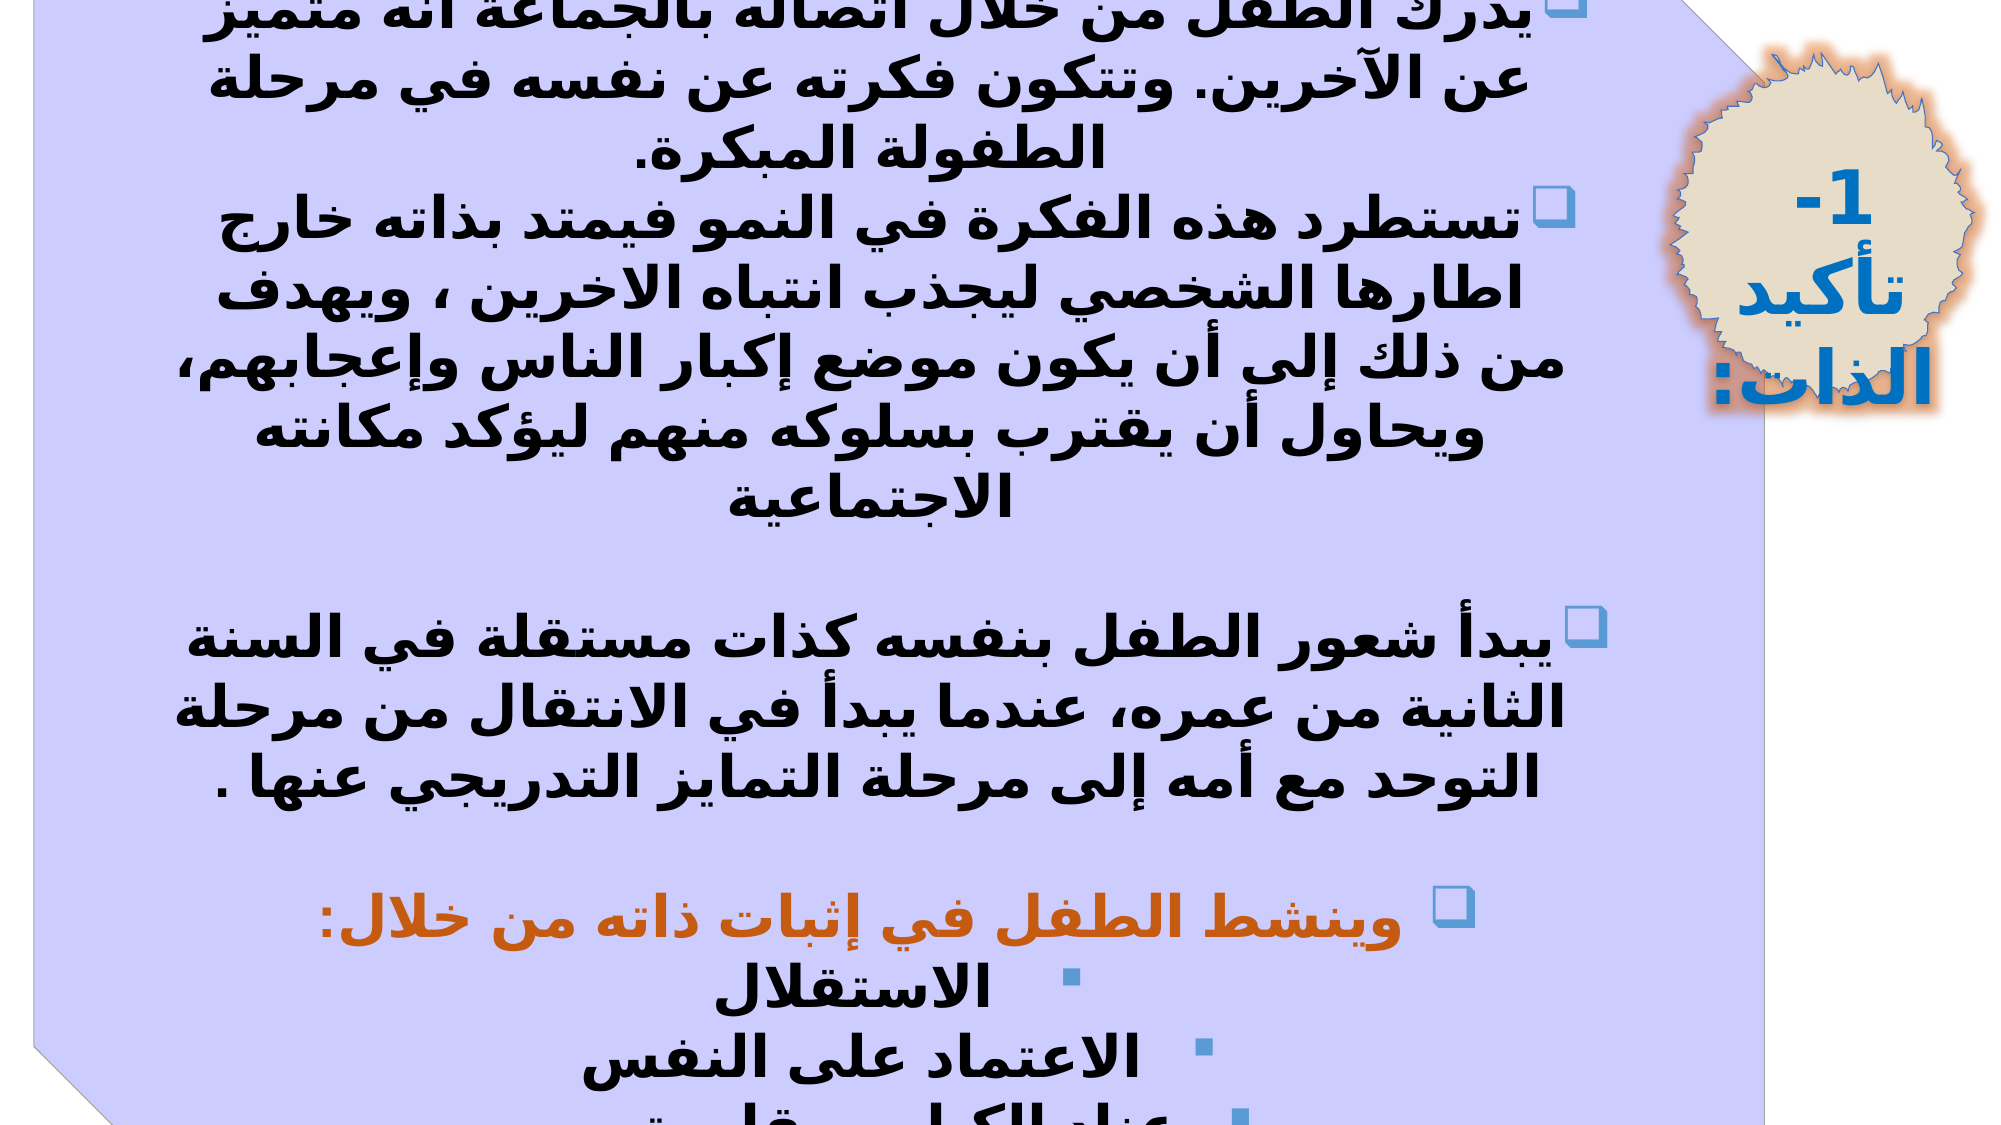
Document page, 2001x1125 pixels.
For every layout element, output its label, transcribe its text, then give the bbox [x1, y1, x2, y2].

text_box يدرك الطفل من خلال اتصاله بالجماعة أنه متميز عن الآخرين. وتتكون فكرته عن نفسه في مرحلة الطفولة المبكرة. تستطرد هذه الفكرة في النمو فيمتد بذاته خارج اطارها الشخصي ليجذب انتباه الاخرين ، ويهدف من ذلك إلى أن يكون موضع إكبار الناس وإعجابهم، ويحاول أن يقترب بسلوكه منهم ليؤكد مكانته الاجتماعية يبدأ شعور الطفل بنفسه كذات مستقلة في السنة الثانية من عمره، عندما يبدأ في الانتقال من مرحلة التوحد مع أمه إلى مرحلة التمايز التدريجي عنها . وينشط الطفل في إثبات ذاته من خلال: الاستقلال الاعتماد على النفس عناد الكبار ومقاومتهم. [33, 0, 1765, 1125]
text_box 1- تأكيد الذات: [1668, 52, 1976, 404]
